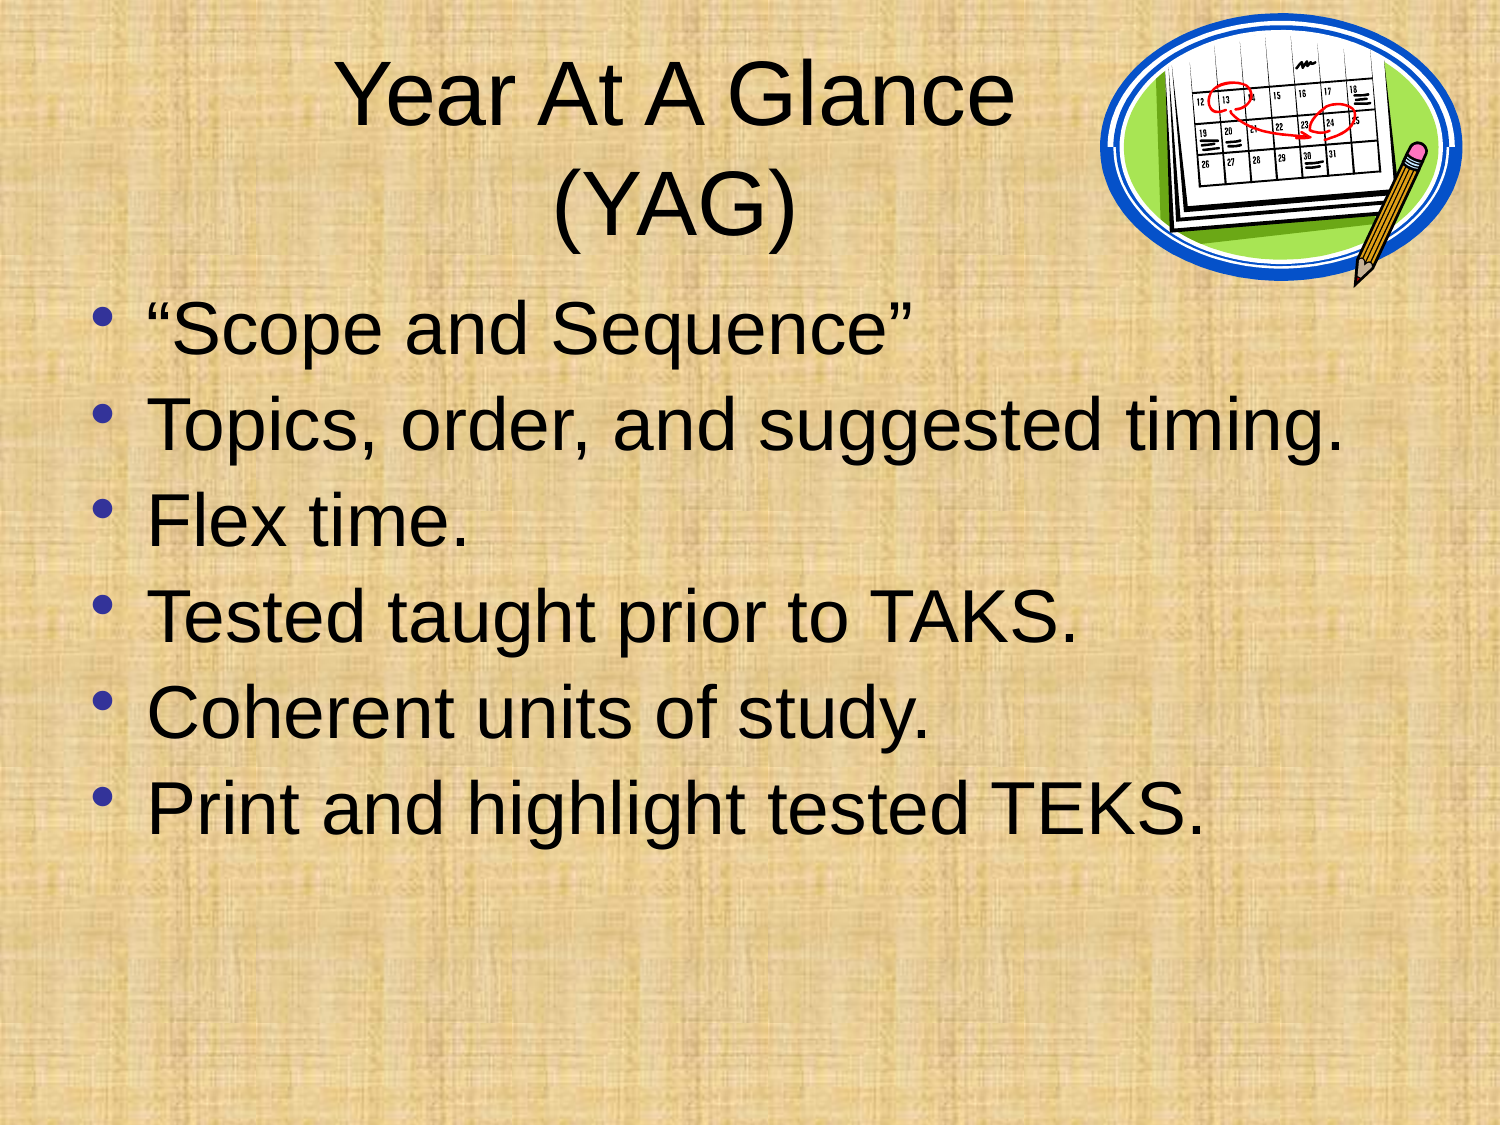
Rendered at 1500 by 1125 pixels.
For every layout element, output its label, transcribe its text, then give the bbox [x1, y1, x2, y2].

list “Scope and Sequence” Topics, order, and suggested timing. Flex time. Tested taught prior to TAKS. Coherent units of study. Print and highlight tested TEKS. [74, 282, 1426, 1063]
picture [0, 0, 1500, 1125]
title Year At A Glance (YAG) [0, 50, 1094, 238]
